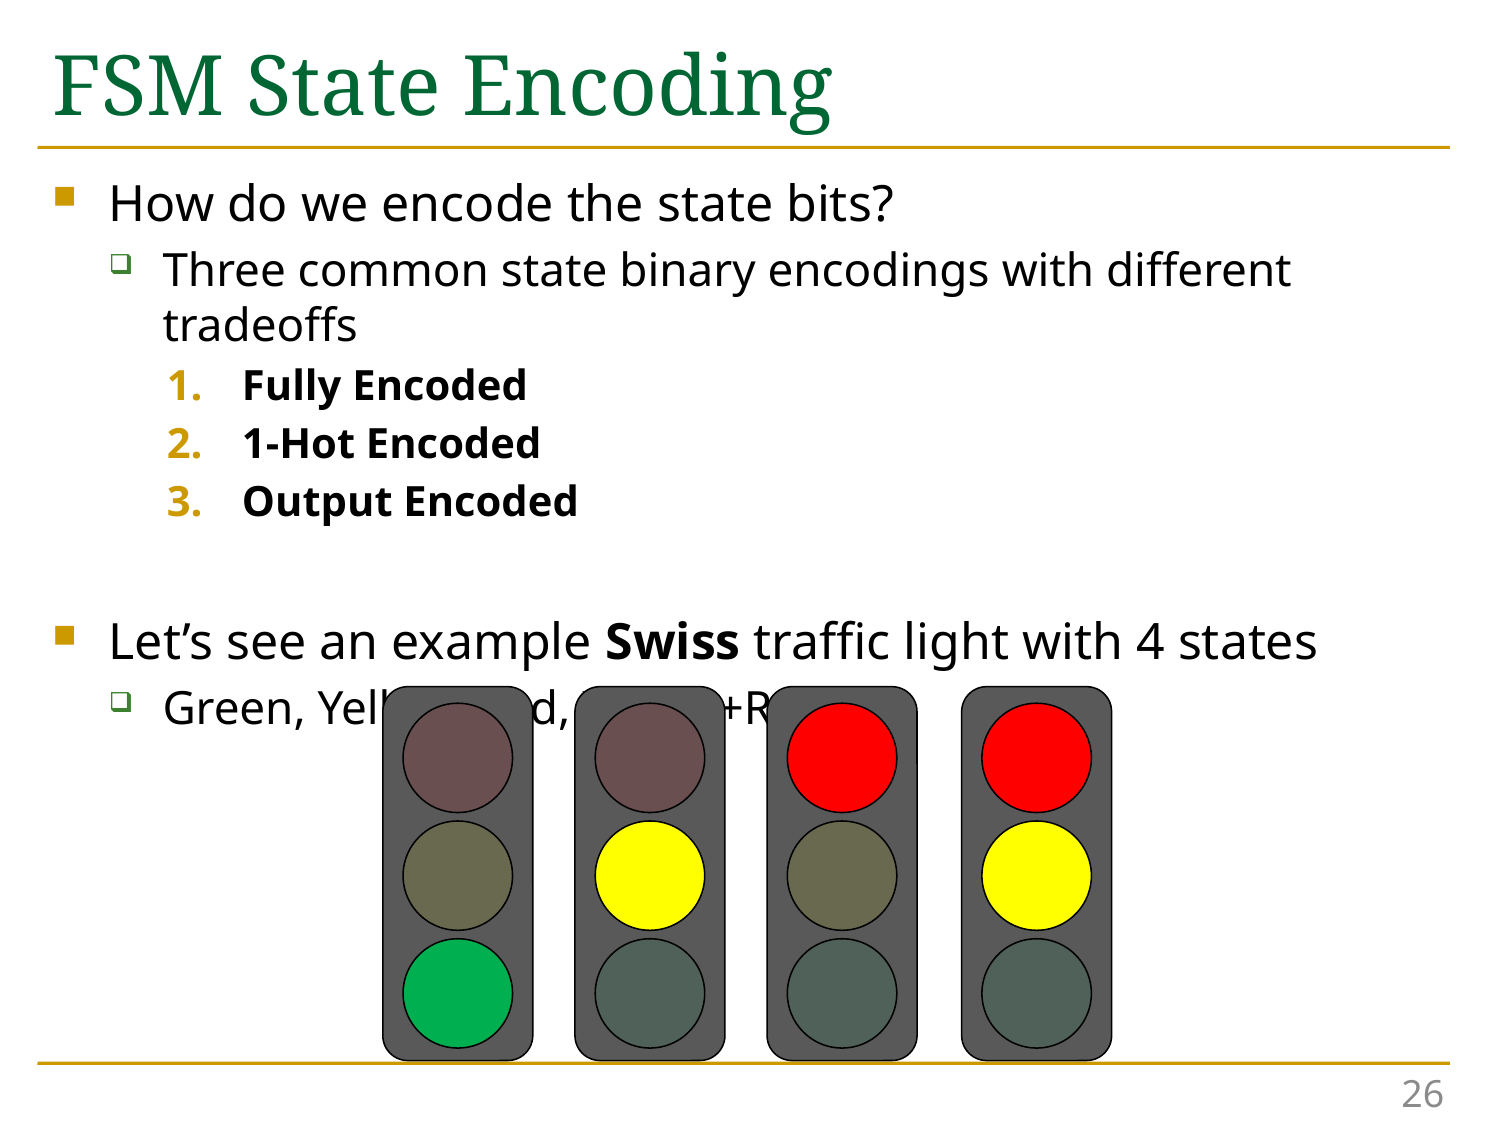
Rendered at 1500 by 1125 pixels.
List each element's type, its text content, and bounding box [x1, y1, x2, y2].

text_box [787, 703, 897, 813]
text_box [595, 938, 705, 1049]
text_box [981, 703, 1092, 813]
title FSM State Encoding [37, 24, 1450, 163]
text_box [403, 820, 513, 931]
slide_number 26 [1121, 1066, 1460, 1125]
text_box [574, 686, 725, 1061]
text_box [767, 686, 918, 1061]
text_box [787, 820, 897, 931]
text_box [787, 938, 897, 1049]
list How do we encode the state bits? Three common state binary encodings with different tradeoffs Fully Encoded 1-Hot Encoded Output Encoded Let’s see an example Swiss traffic light with 4 states Green, Yellow, Red, Yellow+Red [37, 163, 1450, 1016]
text_box [595, 820, 705, 931]
text_box [595, 703, 705, 813]
text_box [403, 938, 513, 1049]
text_box [981, 938, 1092, 1049]
text_box [382, 686, 533, 1061]
text_box [981, 820, 1092, 931]
text_box [961, 686, 1112, 1061]
text_box [403, 703, 513, 813]
